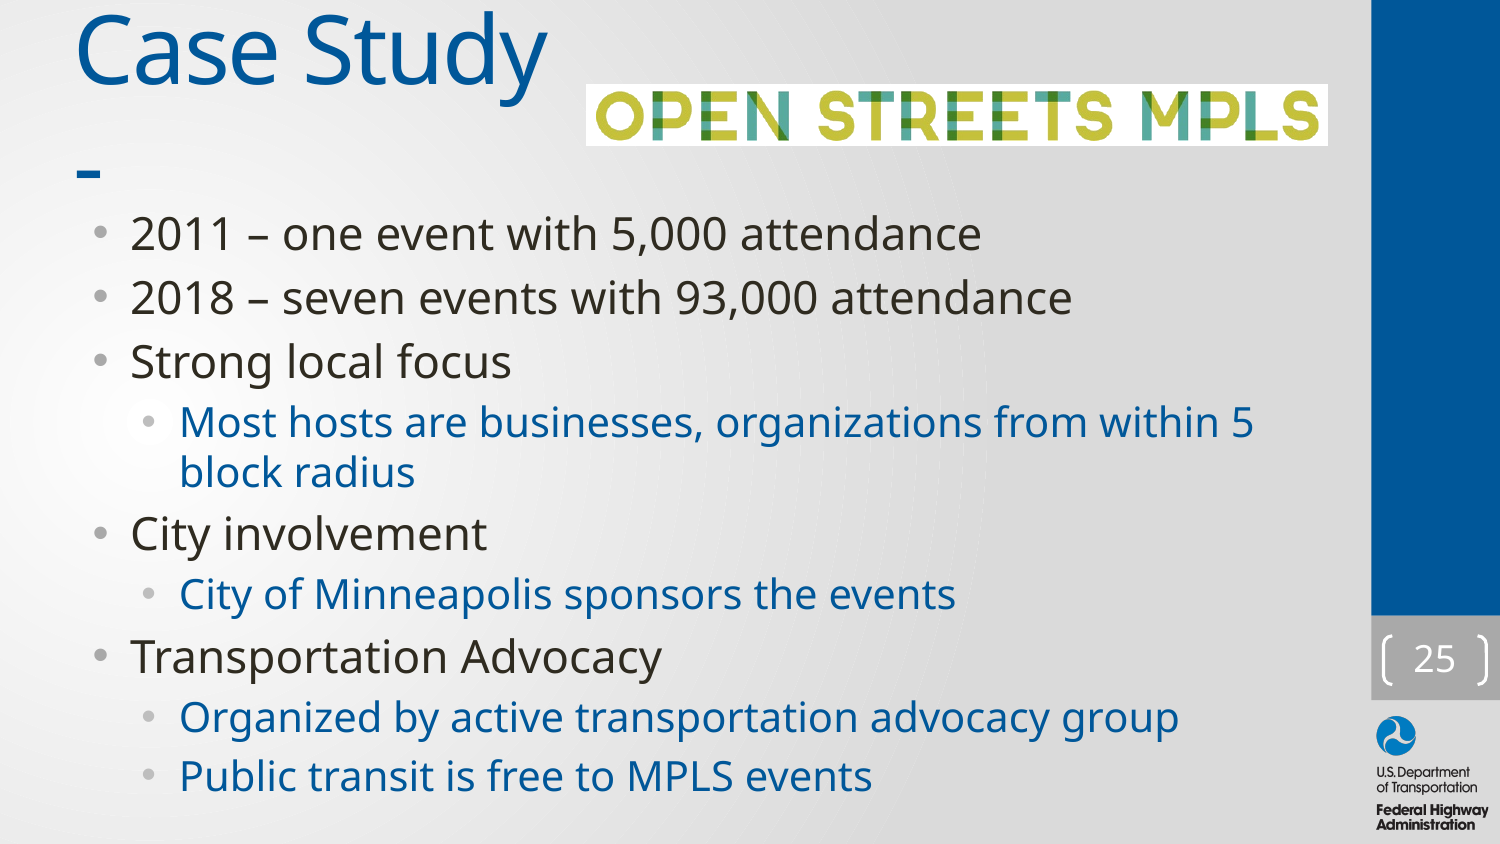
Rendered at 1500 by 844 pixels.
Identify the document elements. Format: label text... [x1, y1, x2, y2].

picture [585, 84, 1329, 146]
slide_number 25 [1381, 634, 1488, 687]
title Case Study - [58, 33, 593, 175]
list 2011 – one event with 5,000 attendance 2018 – seven events with 93,000 attendance Strong local focus Most hosts are businesses, organizations from within 5 block radius City involvement City of Minneapolis sponsors the events Transportation Advocacy Organized by active transportation advocacy group Public transit is free to MPLS events [58, 196, 1309, 827]
